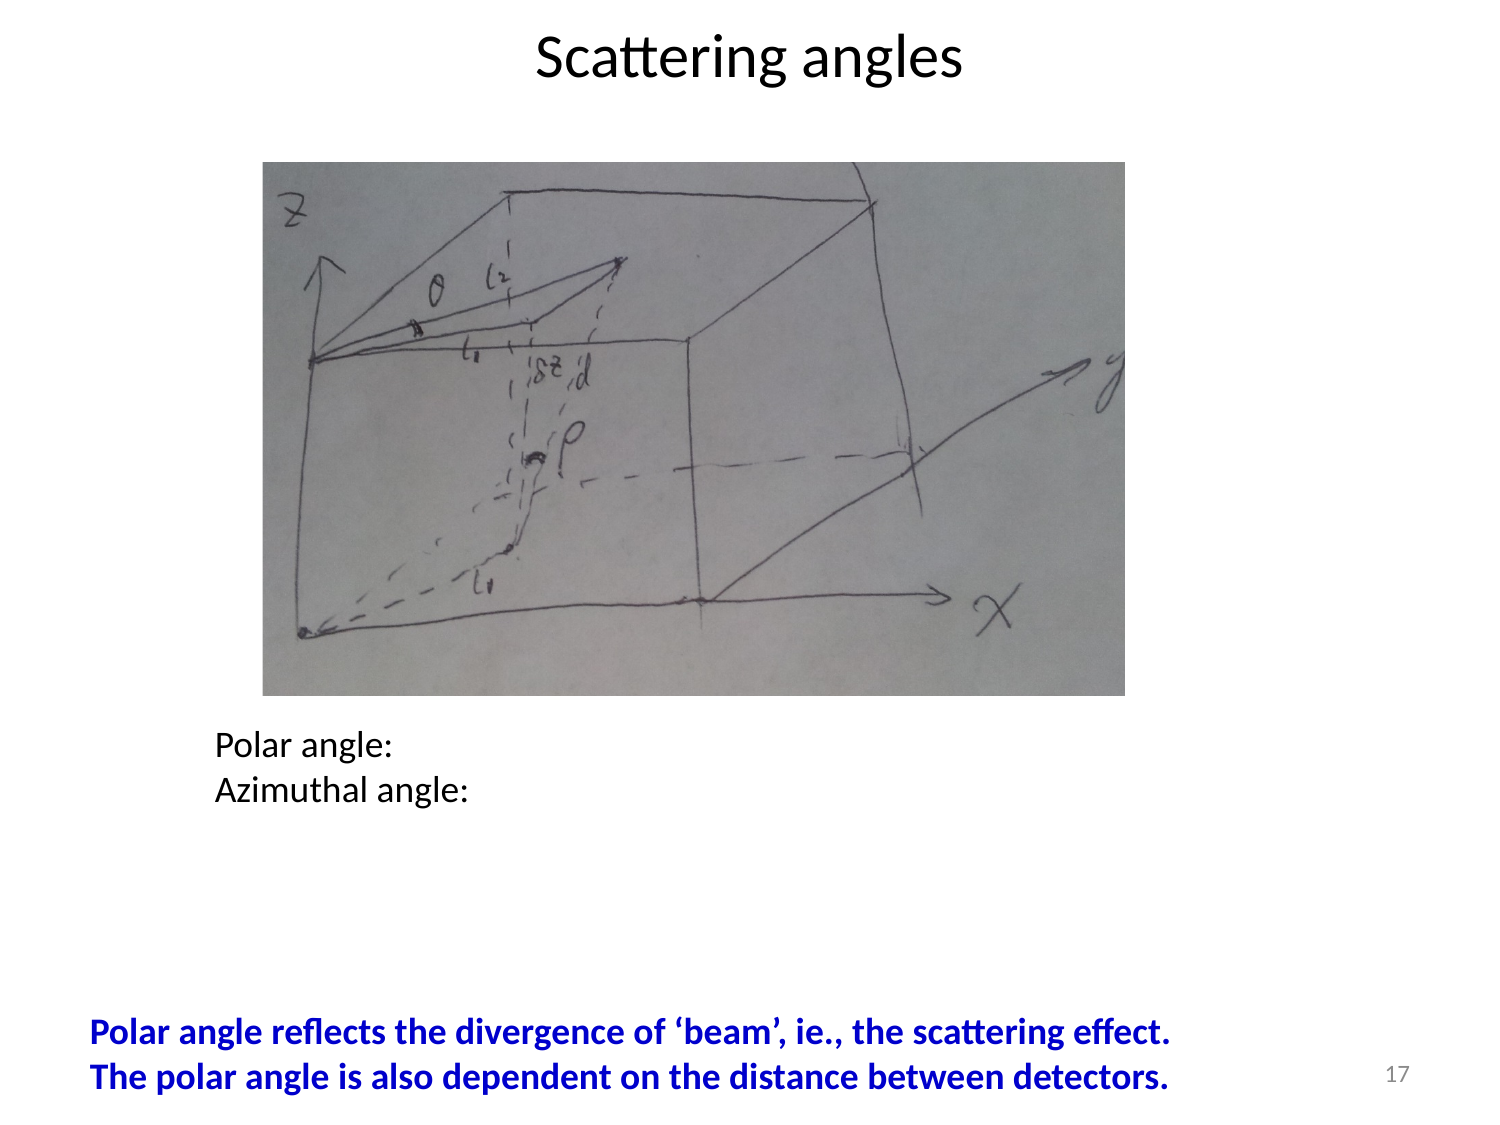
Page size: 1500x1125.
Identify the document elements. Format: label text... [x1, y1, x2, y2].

picture [262, 162, 1126, 696]
slide_number 17 [1074, 1042, 1425, 1103]
title Scattering angles [75, 0, 1425, 105]
text_box Polar angle reflects the divergence of ‘beam’, ie., the scattering effect. The polar angle is also dependent on the distance between detectors. [74, 999, 1500, 1105]
